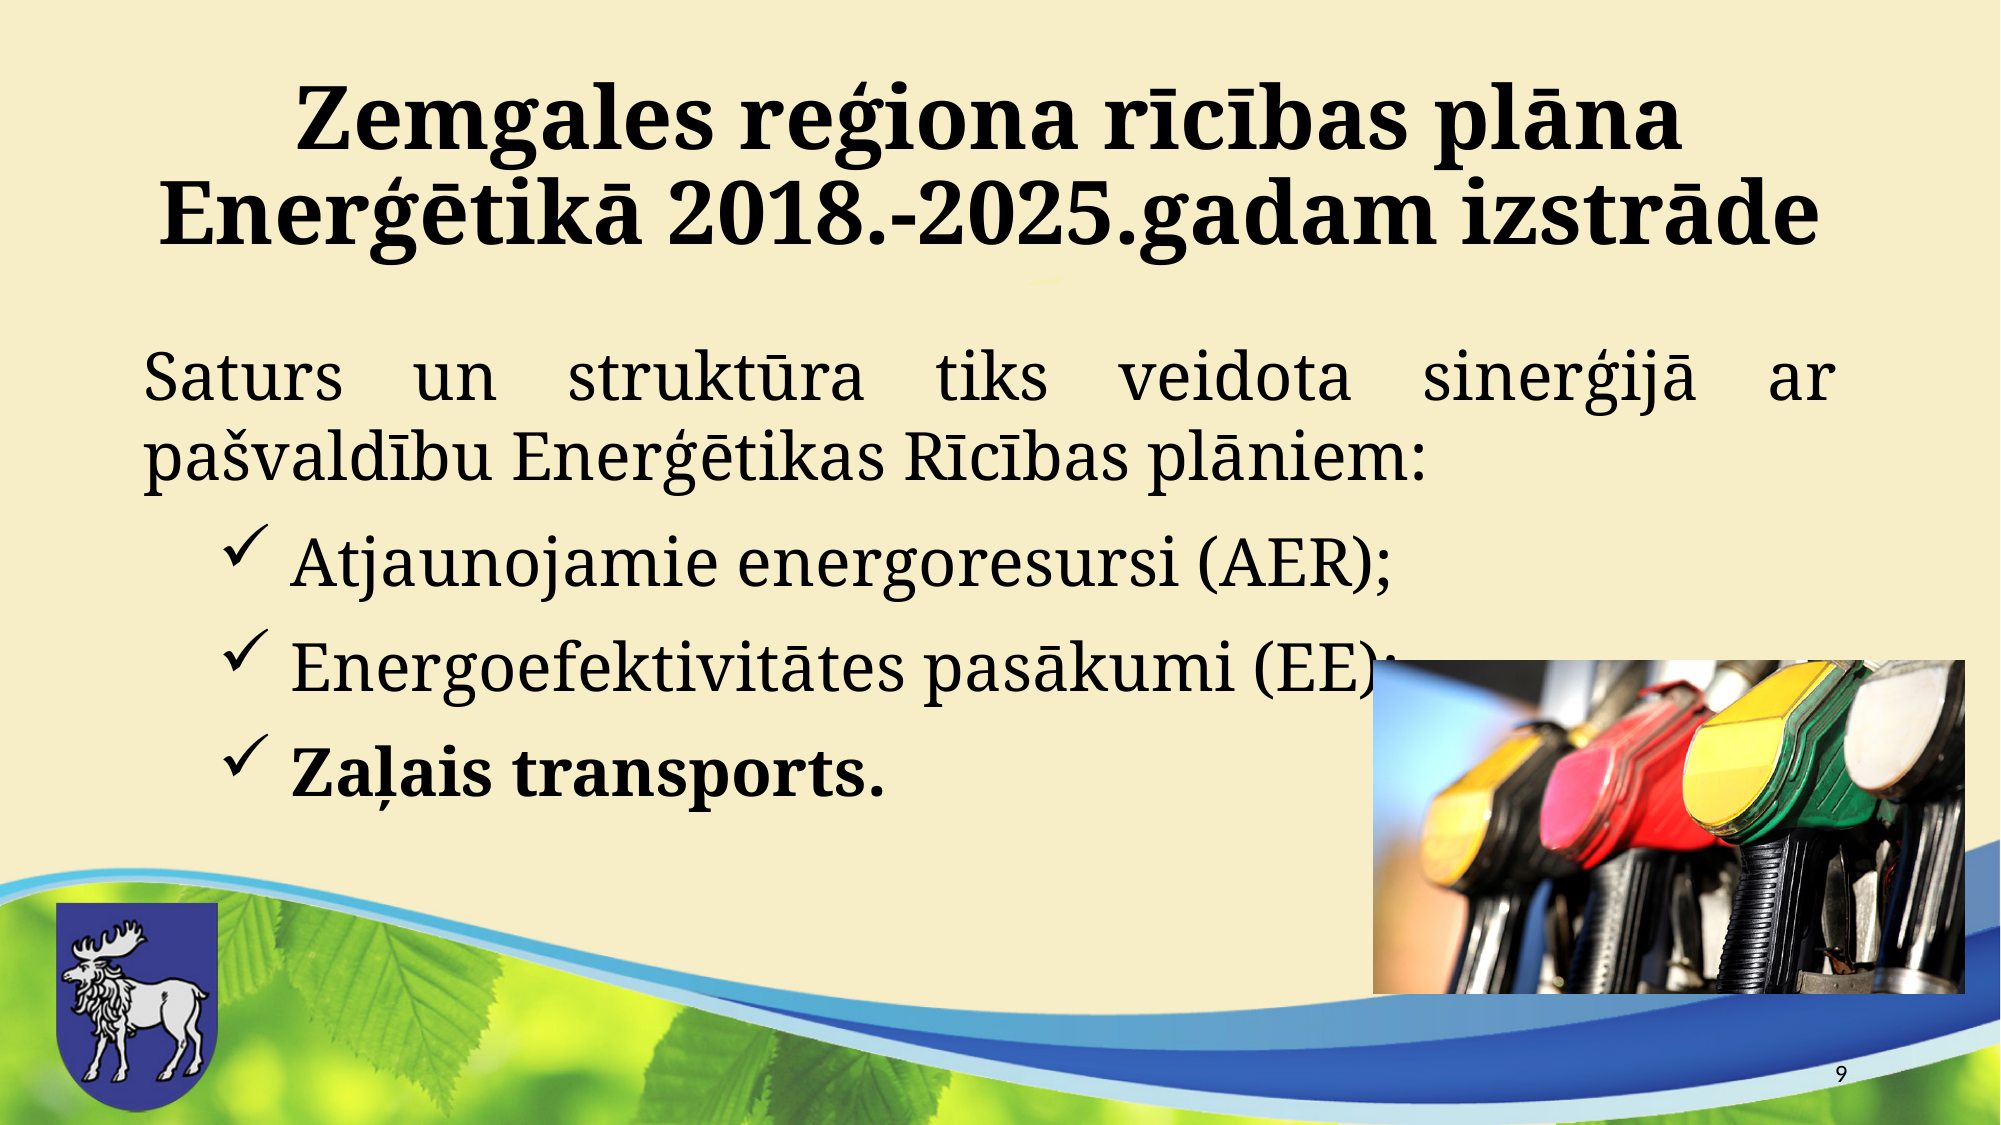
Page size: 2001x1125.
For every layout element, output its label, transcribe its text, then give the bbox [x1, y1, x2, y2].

title Zemgales reģiona rīcības plāna Enerģētikā 2018.-2025.gadam izstrāde [128, 59, 1854, 278]
picture [0, 0, 2001, 1125]
slide_number 9 [1412, 1042, 1863, 1103]
list Saturs un struktūra tiks veidota sinerģijā ar pašvaldību Enerģētikas Rīcības plāniem: Atjaunojamie energoresursi (AER); Energoefektivitātes pasākumi (EE); Zaļais transports. [128, 326, 1854, 1014]
